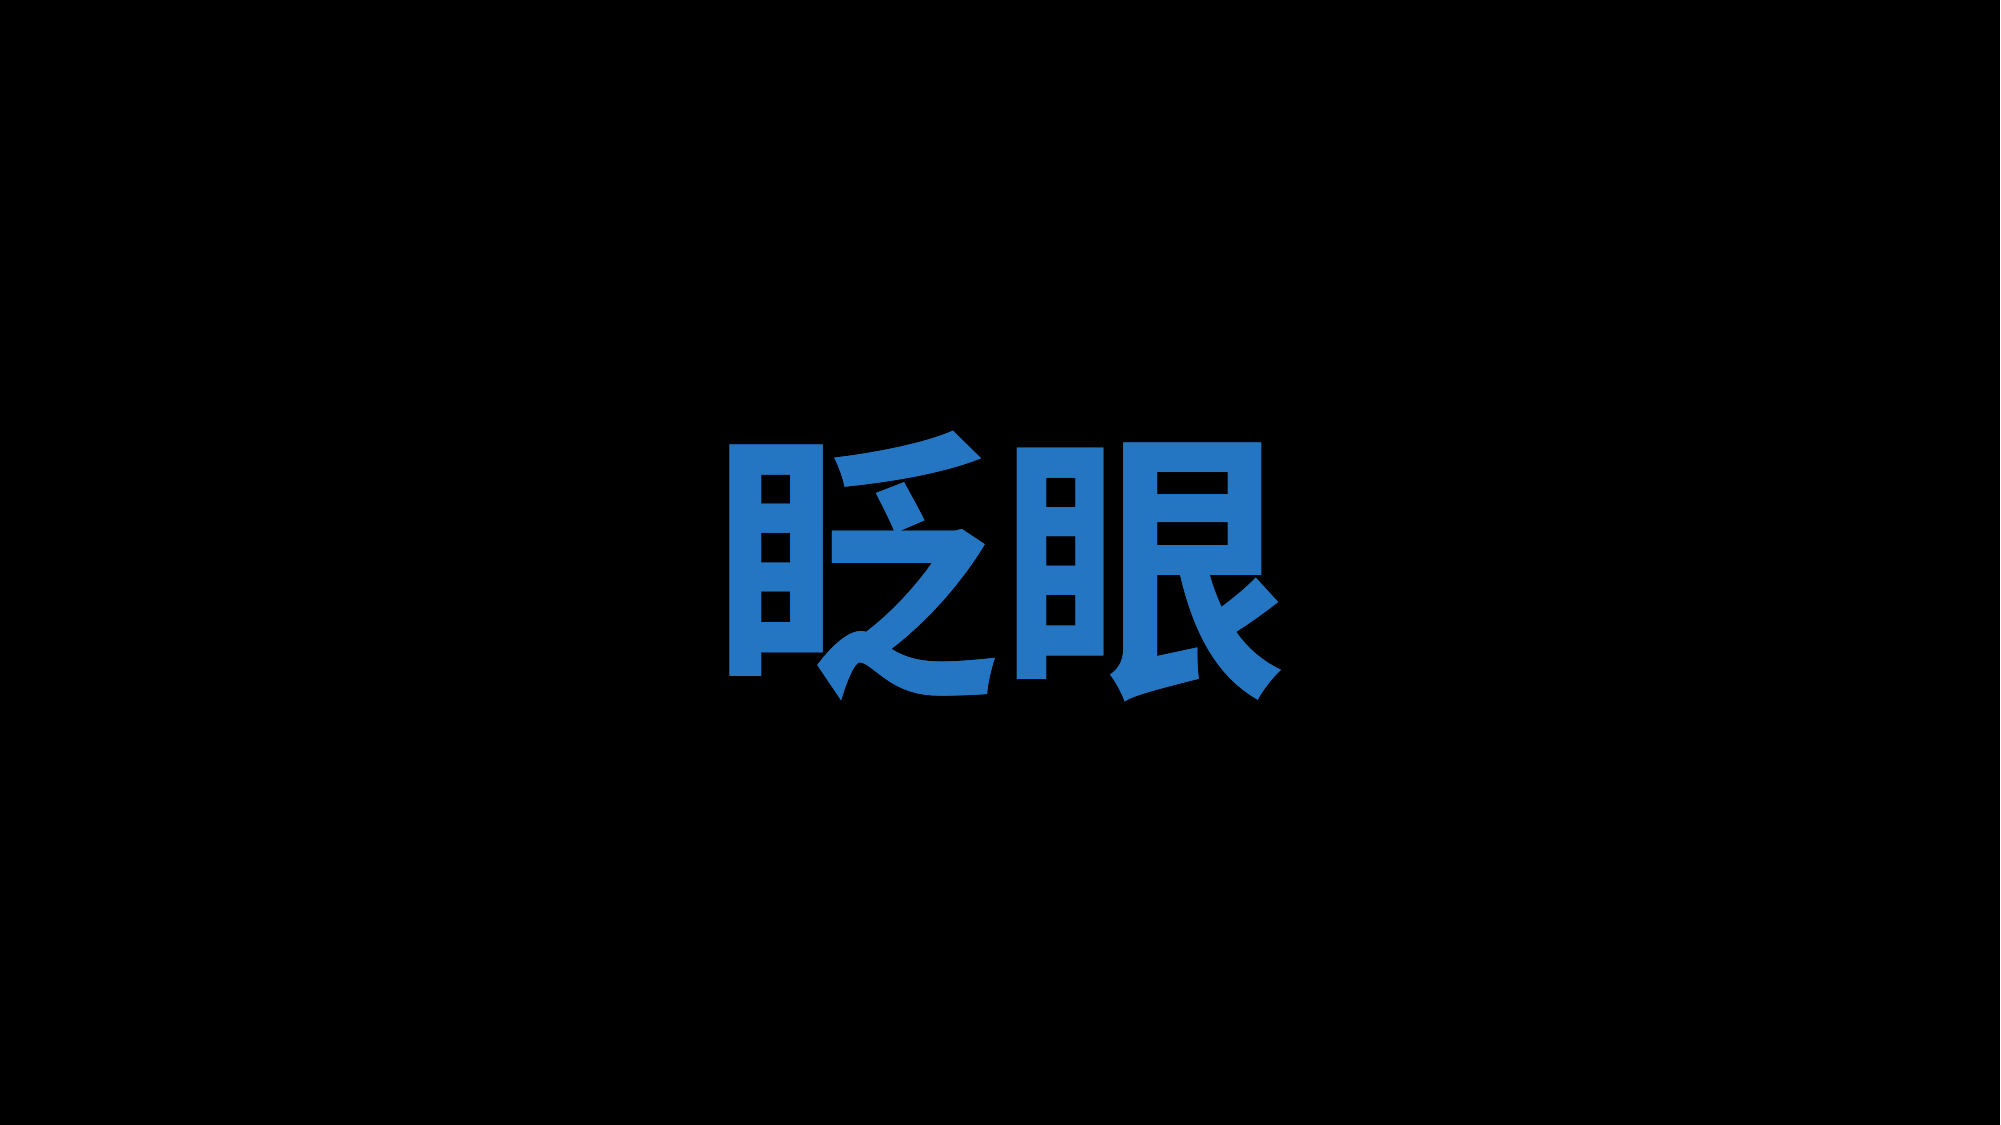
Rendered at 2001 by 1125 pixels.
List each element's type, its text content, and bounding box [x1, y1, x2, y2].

text_box 眨眼 [681, 380, 1319, 741]
